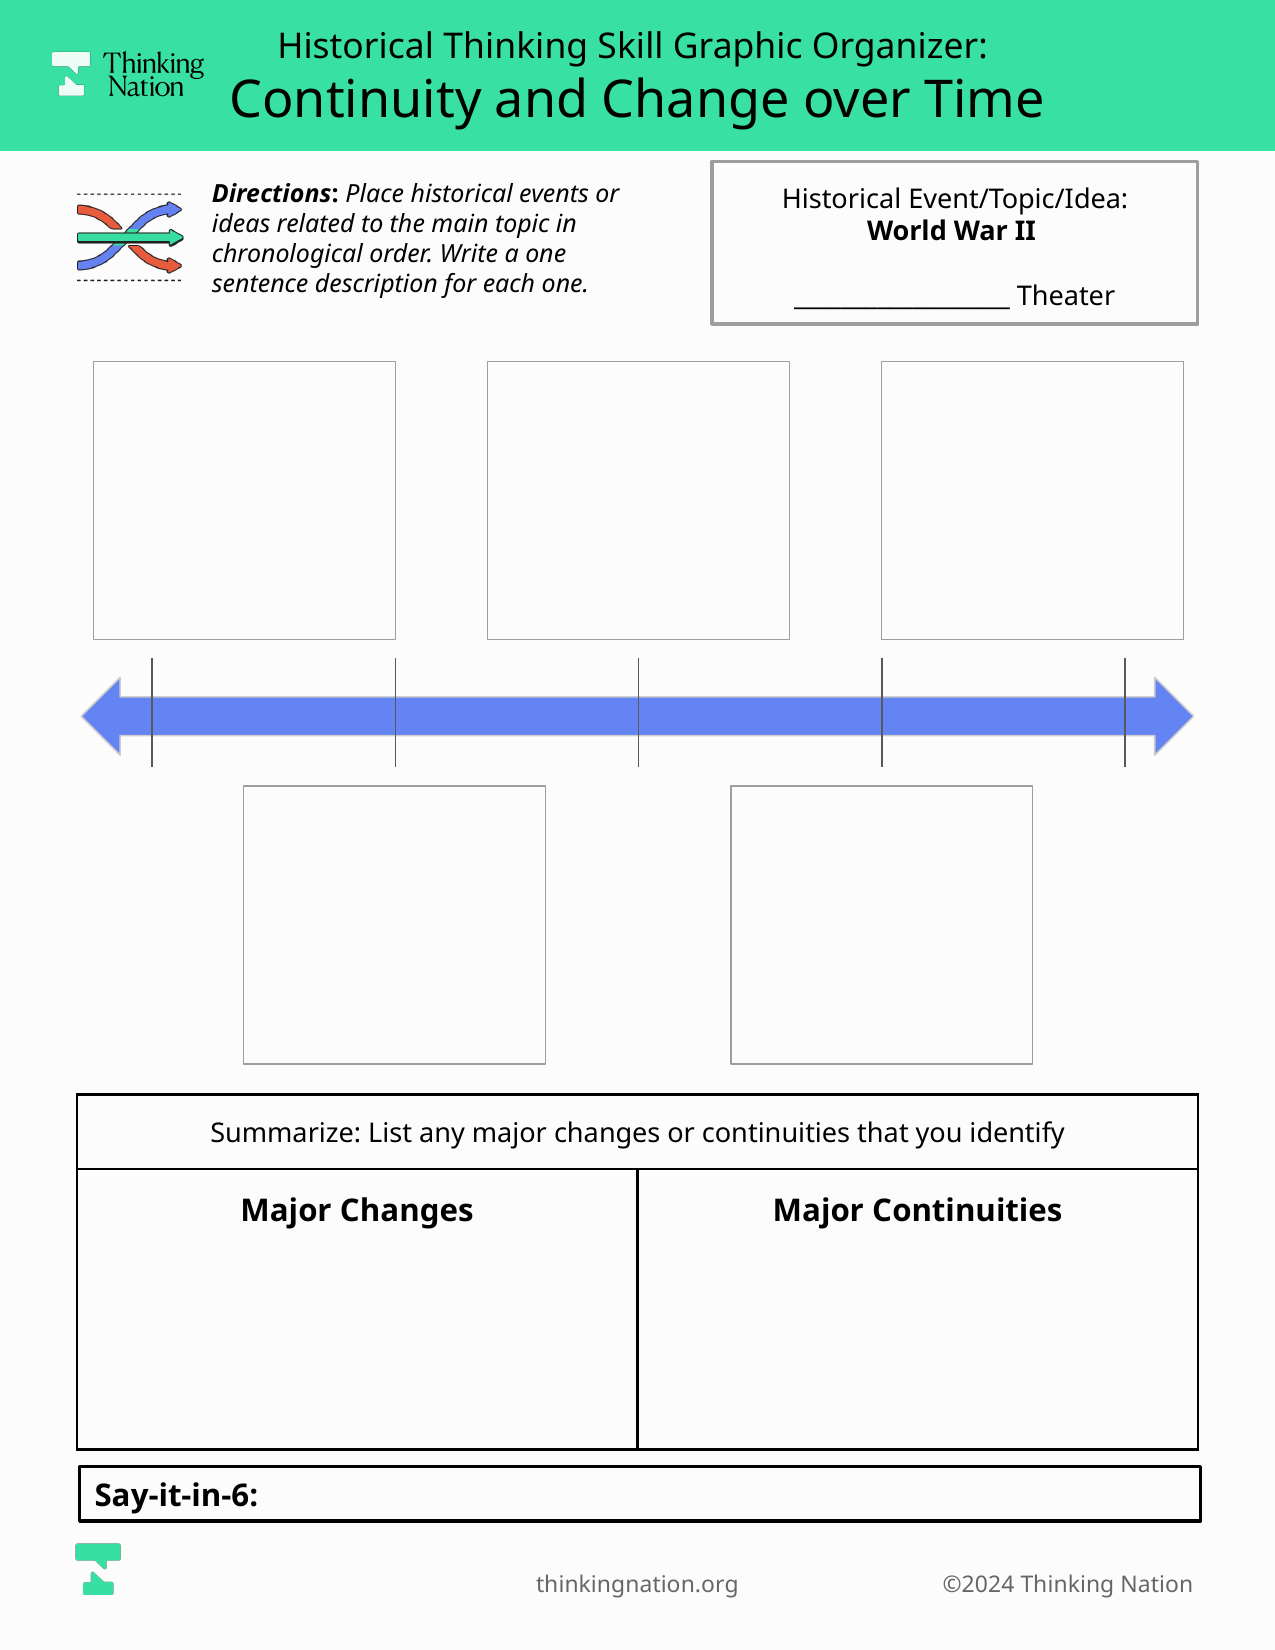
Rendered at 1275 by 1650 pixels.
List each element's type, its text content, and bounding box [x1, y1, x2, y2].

text_box [243, 785, 546, 1064]
text_box [887, 696, 1120, 736]
table_header Summarize: List any major changes or continuities that you identify [78, 1096, 1197, 1168]
text_box Historical Thinking Skill Graphic Organizer: Continuity and Change over Time [0, 0, 1275, 151]
text_box Say-it-in-6: [79, 1466, 1201, 1521]
table_cell Major Continuities [639, 1170, 1197, 1448]
picture [35, 37, 210, 110]
text_box [730, 785, 1033, 1064]
text_box [1129, 677, 1194, 756]
text_box ©2024 Thinking Nation [907, 1553, 1210, 1605]
text_box [643, 696, 877, 736]
text_box Historical Event/Topic/Idea: World War II __________________ Theater [711, 161, 1198, 324]
text_box [487, 361, 790, 640]
text_box [399, 696, 634, 736]
text_box Directions: Place historical events or ideas related to the main topic in chronological order. Write a one sentence description for each one. [192, 156, 662, 319]
text_box [157, 696, 390, 736]
text_box [881, 361, 1184, 640]
text_box [81, 677, 147, 756]
text_box thinkingnation.org [486, 1553, 789, 1605]
picture [62, 169, 198, 305]
picture [62, 1533, 134, 1605]
table_cell Major Changes [78, 1170, 636, 1448]
text_box [93, 361, 396, 640]
